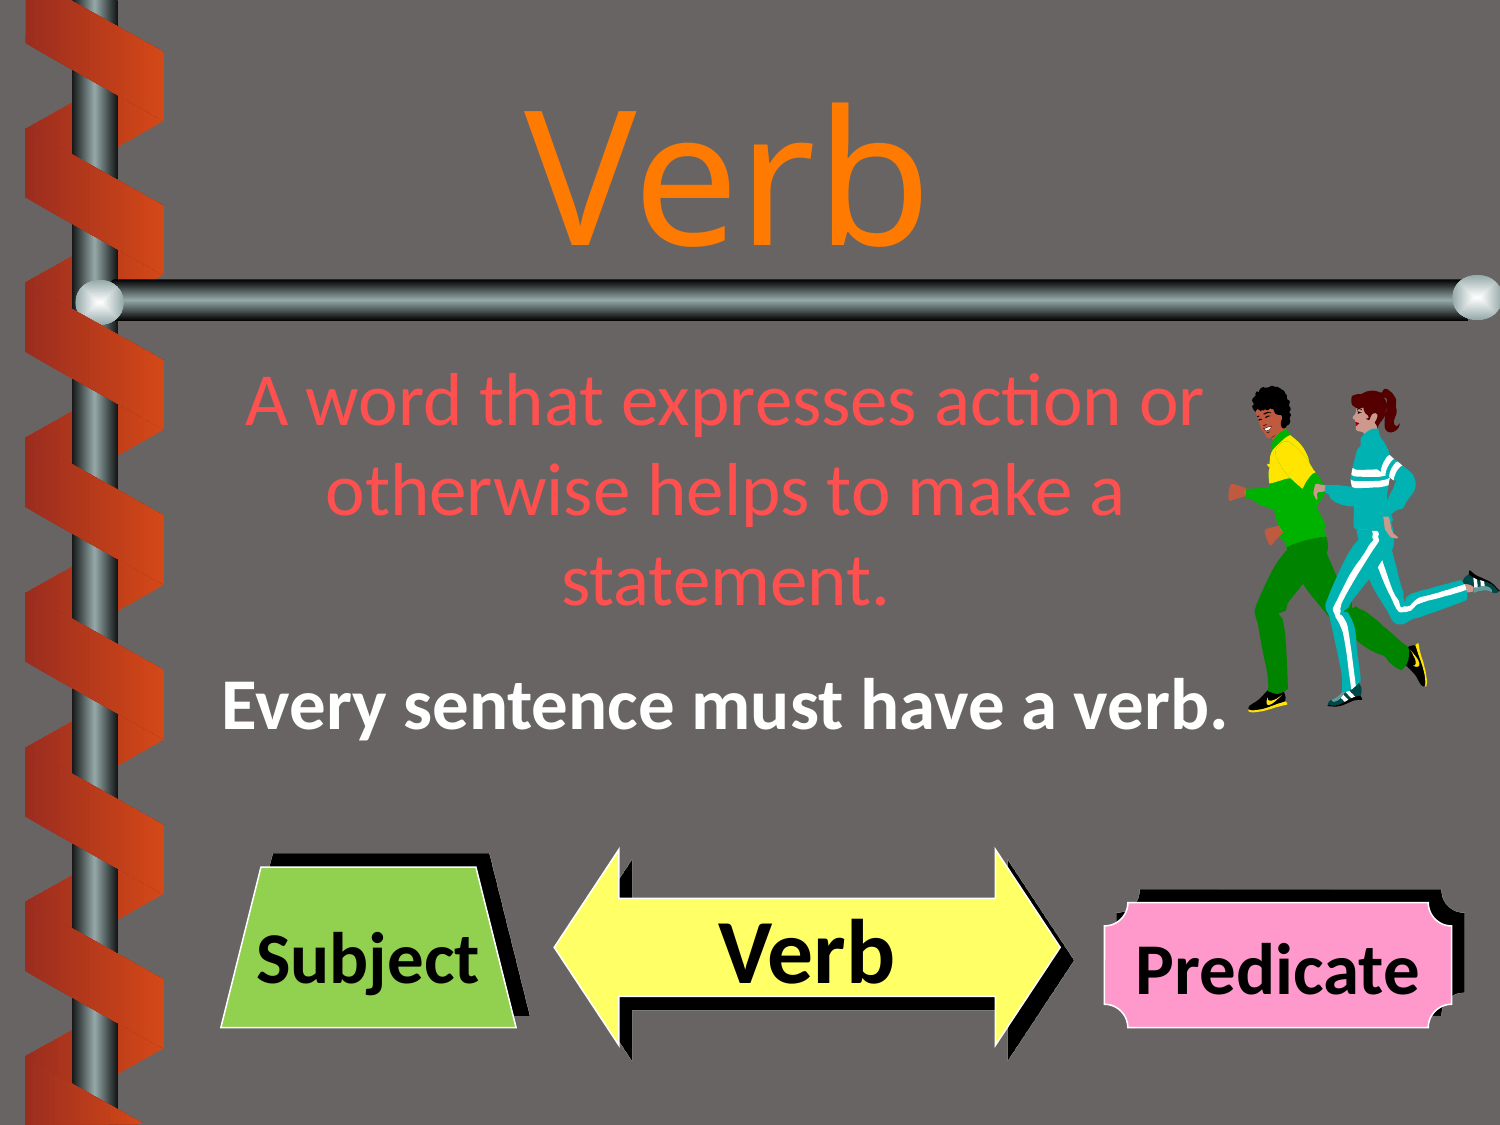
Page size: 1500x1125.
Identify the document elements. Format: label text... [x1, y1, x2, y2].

text_box A word that expresses action or otherwise helps to make a statement. Every sentence must have a verb. [149, 343, 1302, 753]
picture [1227, 384, 1500, 715]
text_box Subject [220, 867, 517, 1028]
text_box Verb [396, 50, 1061, 291]
text_box Verb [554, 849, 1061, 1046]
text_box Predicate [1104, 902, 1452, 1028]
